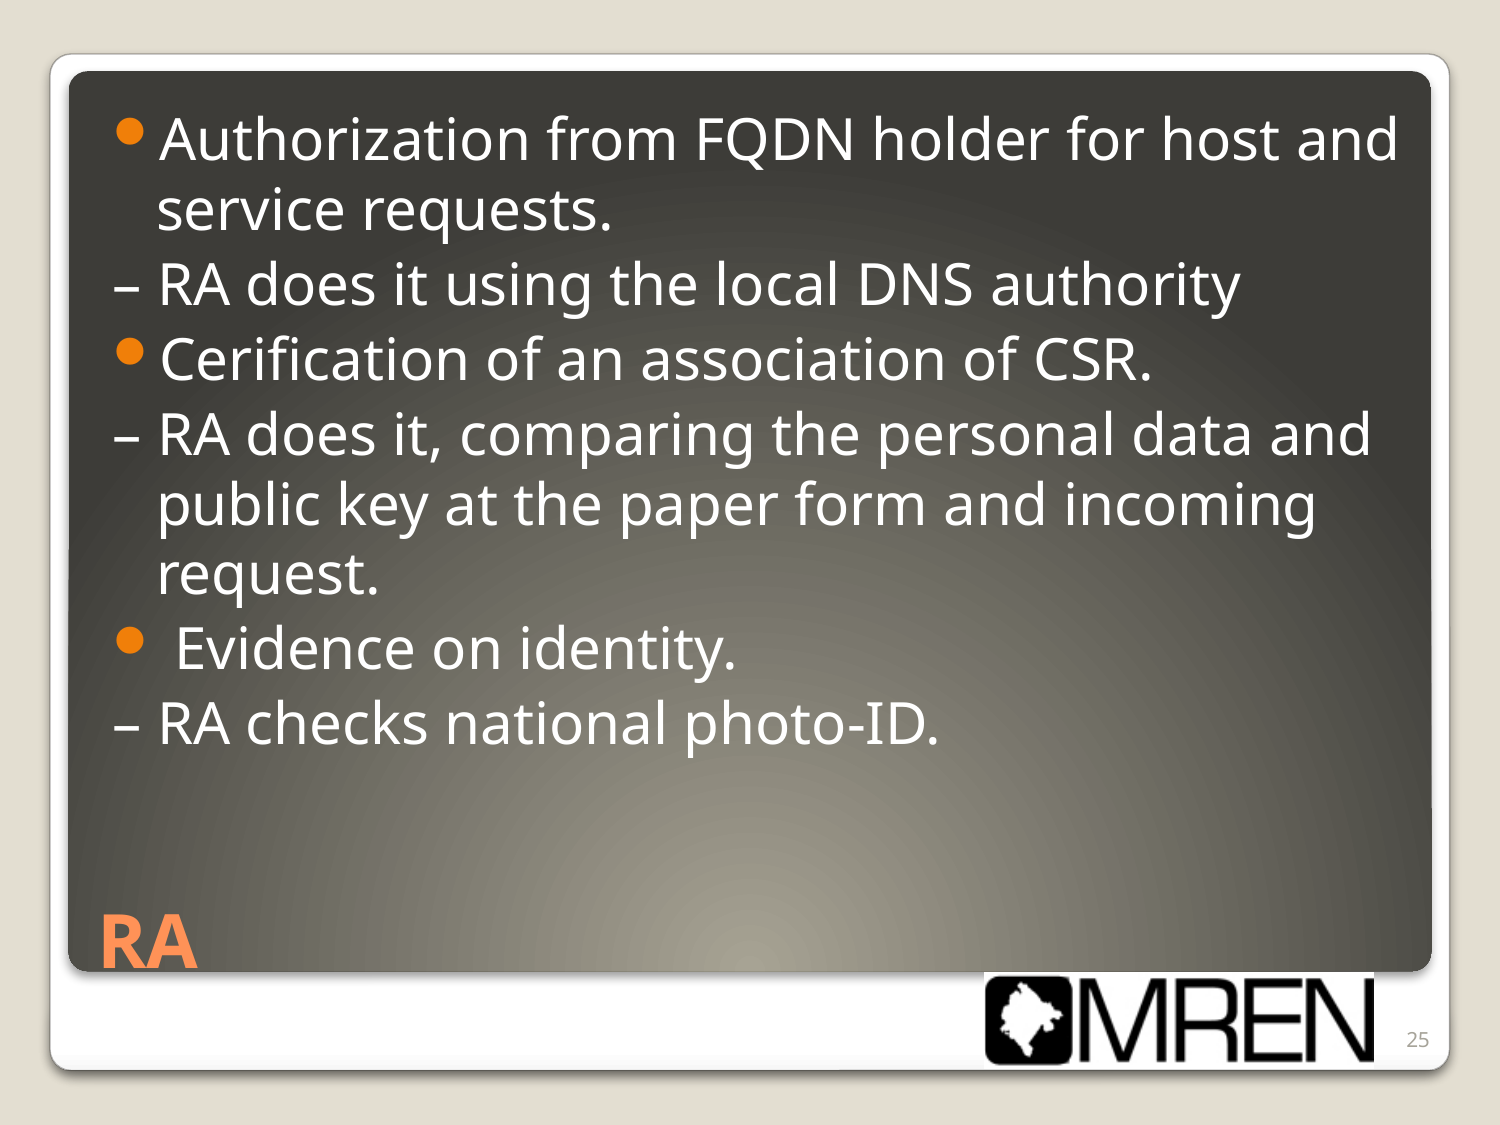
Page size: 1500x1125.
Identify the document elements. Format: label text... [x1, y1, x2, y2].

slide_number 25 [1380, 1002, 1445, 1063]
list Authorization from FQDN holder for host and service requests. – RA does it using the local DNS authority Cerification of an association of CSR. – RA does it, comparing the personal data and public key at the paper form and incoming request. Evidence on identity. – RA checks national photo-ID. [82, 86, 1425, 868]
title RA [82, 868, 1425, 992]
picture [984, 972, 1375, 1069]
